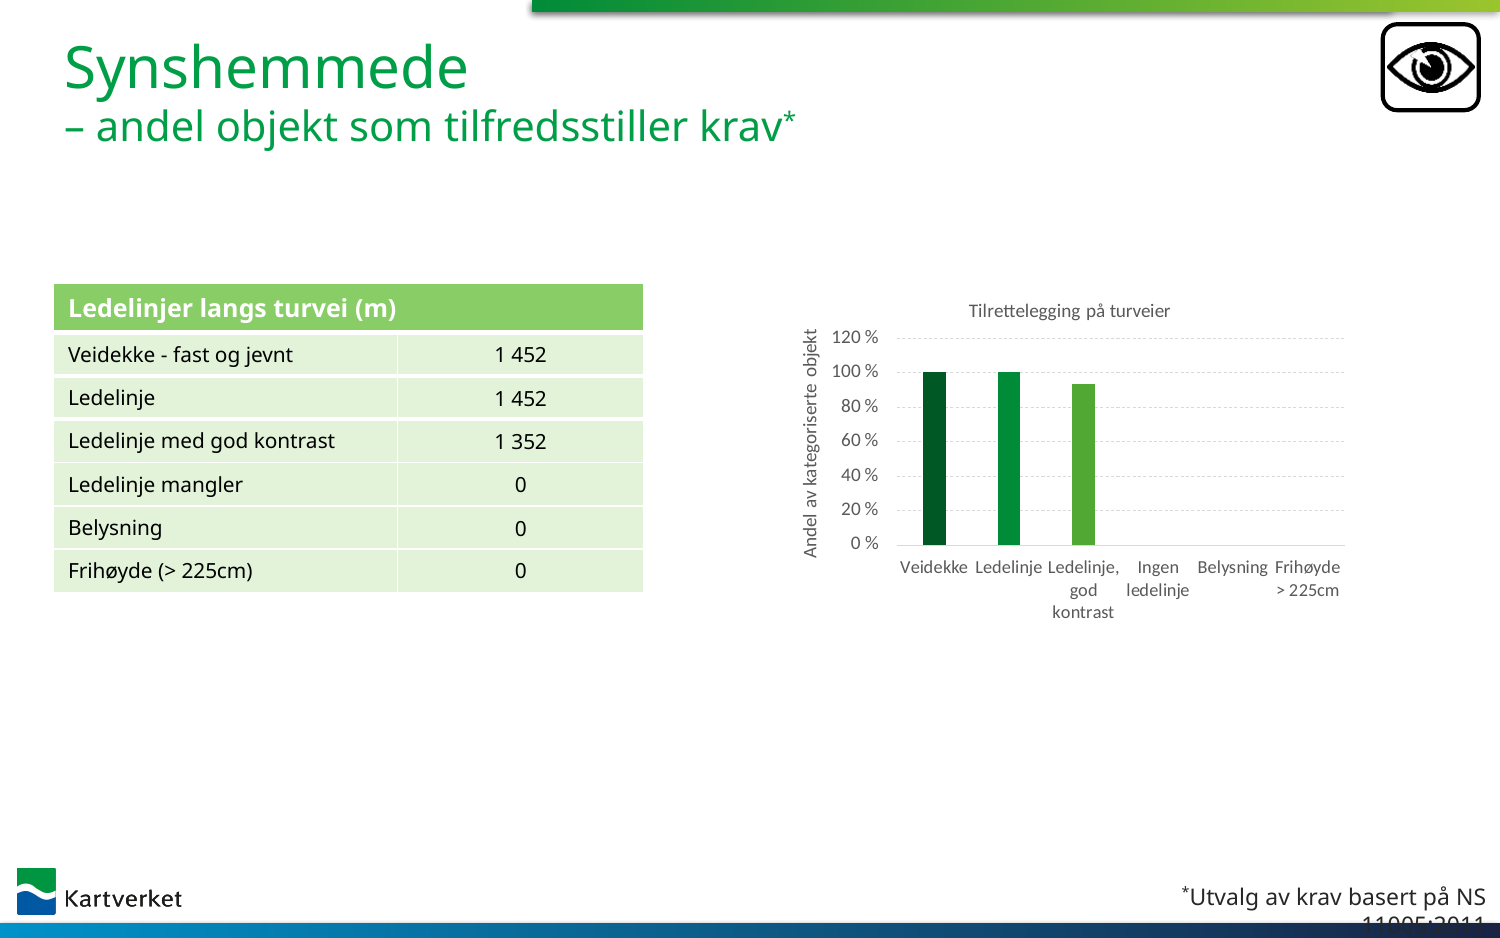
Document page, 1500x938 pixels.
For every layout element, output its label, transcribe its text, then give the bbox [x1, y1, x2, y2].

text_box *Utvalg av krav basert på NS 11005:2011 [1068, 873, 1500, 938]
table_cell 1 352 [398, 421, 643, 462]
table_cell 0 [398, 507, 643, 548]
table_cell Frihøyde (> 225cm) [54, 550, 397, 592]
picture [791, 291, 1348, 630]
table_cell Ledelinje [54, 378, 397, 417]
table_cell 0 [398, 463, 643, 505]
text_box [1382, 24, 1480, 111]
table_header Ledelinjer langs turvei (m) [54, 284, 643, 330]
table_cell 1 452 [398, 335, 643, 374]
table_cell Ledelinje med god kontrast [54, 421, 397, 462]
text_box Synshemmede – andel objekt som tilfredsstiller krav* [49, 24, 1431, 158]
table_cell 1 452 [398, 378, 643, 417]
table_cell Veidekke - fast og jevnt [54, 335, 397, 374]
table_cell Ledelinje mangler [54, 463, 397, 505]
table_cell Belysning [54, 507, 397, 548]
table_cell 0 [398, 550, 643, 592]
